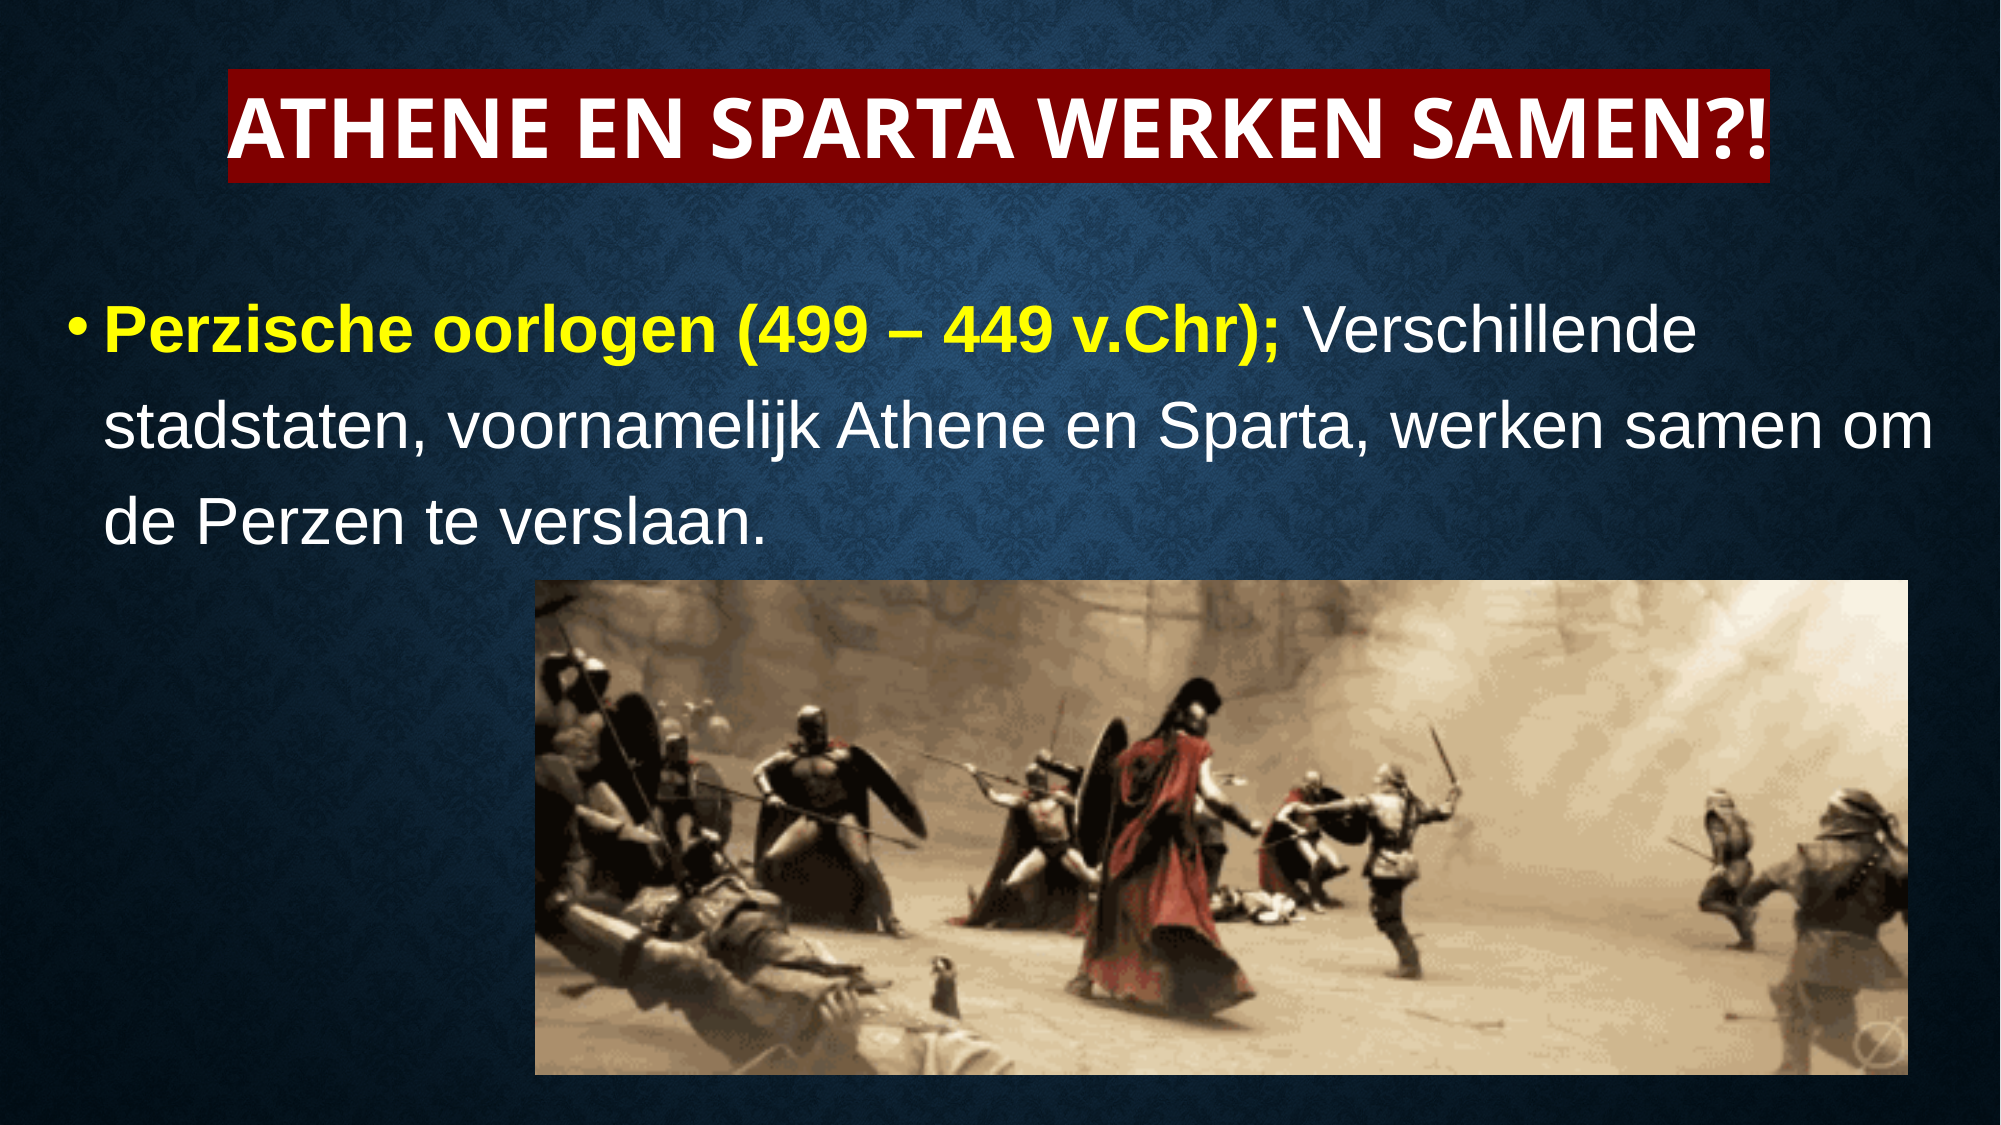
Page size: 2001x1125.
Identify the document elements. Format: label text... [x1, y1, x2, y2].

list Perzische oorlogen (499 – 449 v.Chr); Verschillende stadstaten, voornamelijk Athene en Sparta, werken samen om de Perzen te verslaan. [50, 262, 1964, 1103]
picture [534, 580, 1909, 1076]
title Athene en Sparta werken samen?! [149, 22, 1849, 241]
